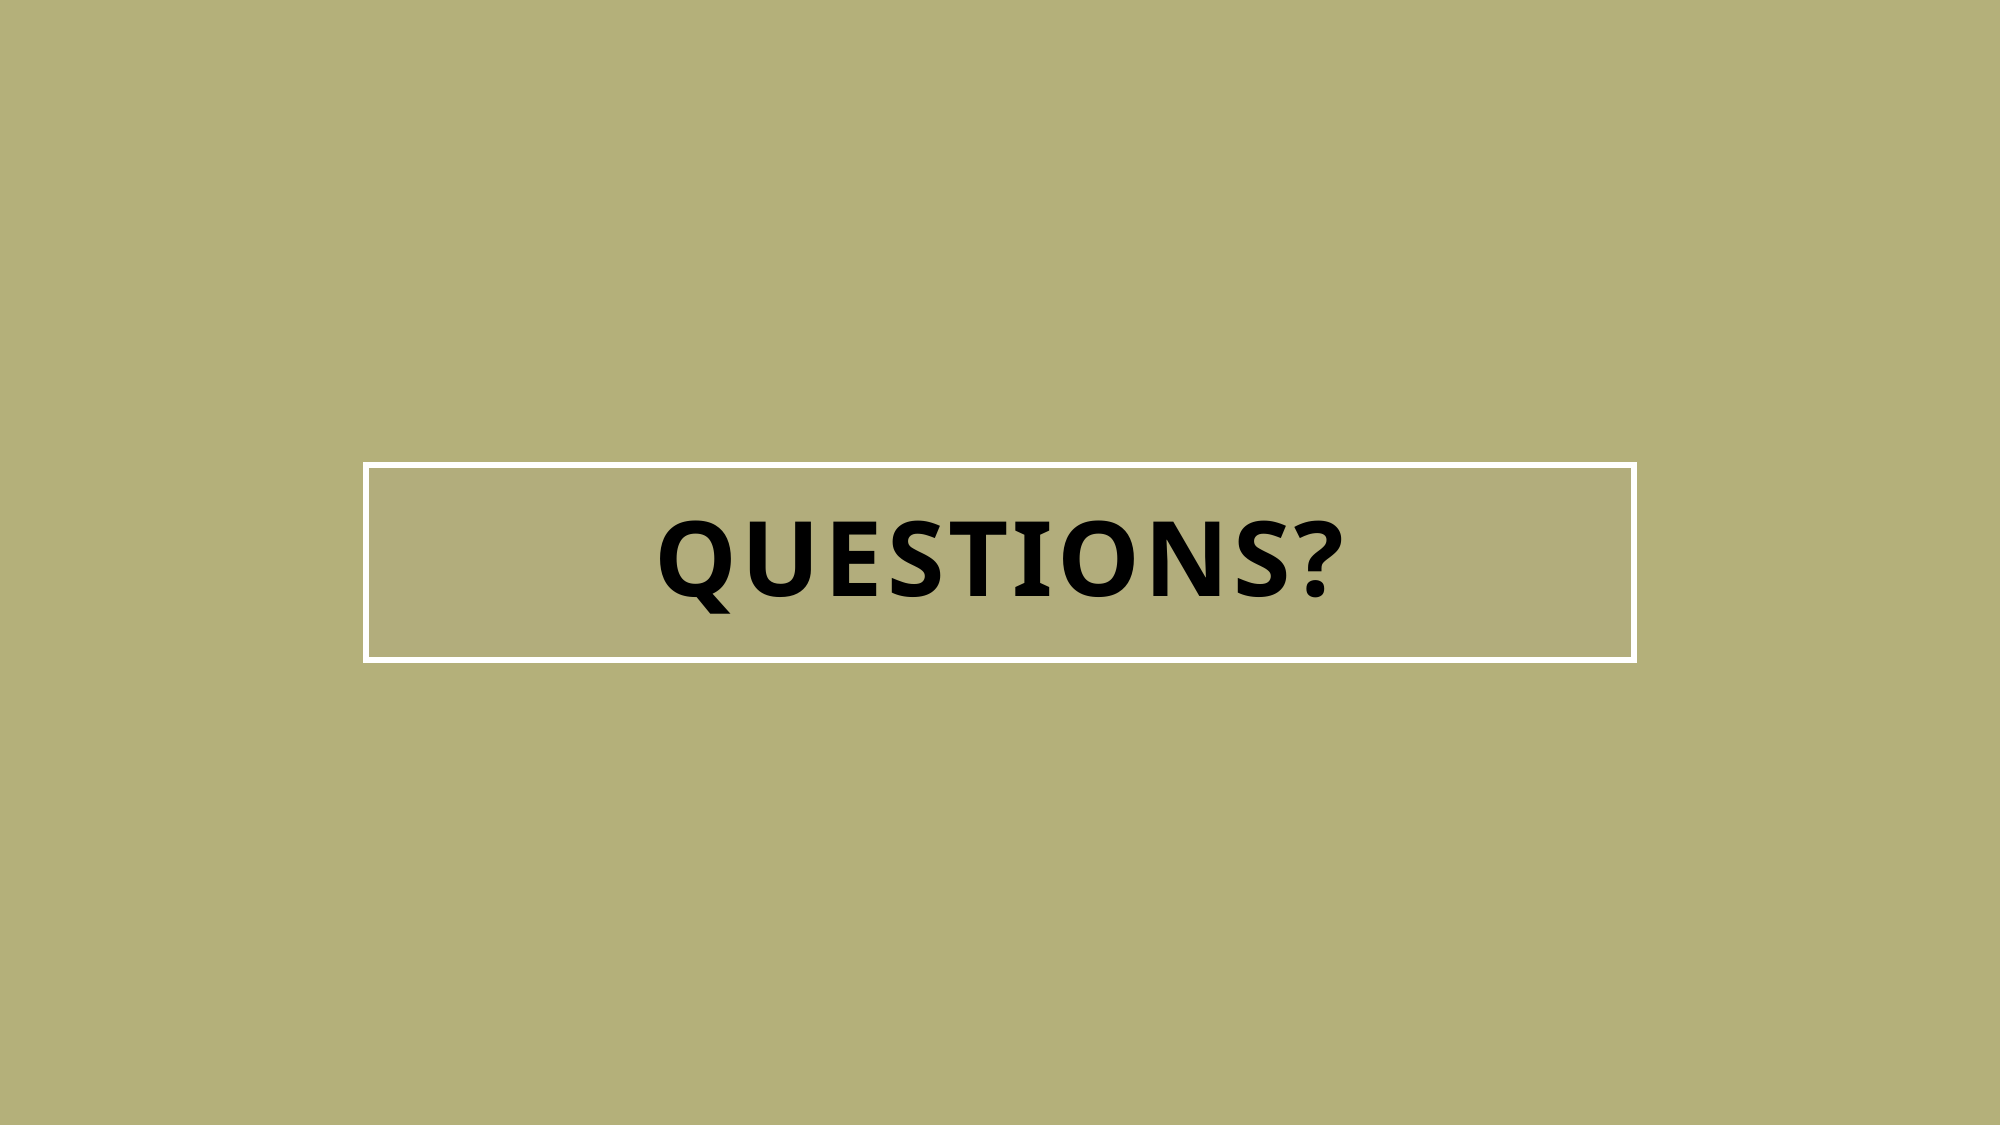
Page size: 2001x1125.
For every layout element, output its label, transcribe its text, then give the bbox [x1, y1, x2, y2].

title Questions? [363, 462, 1637, 663]
